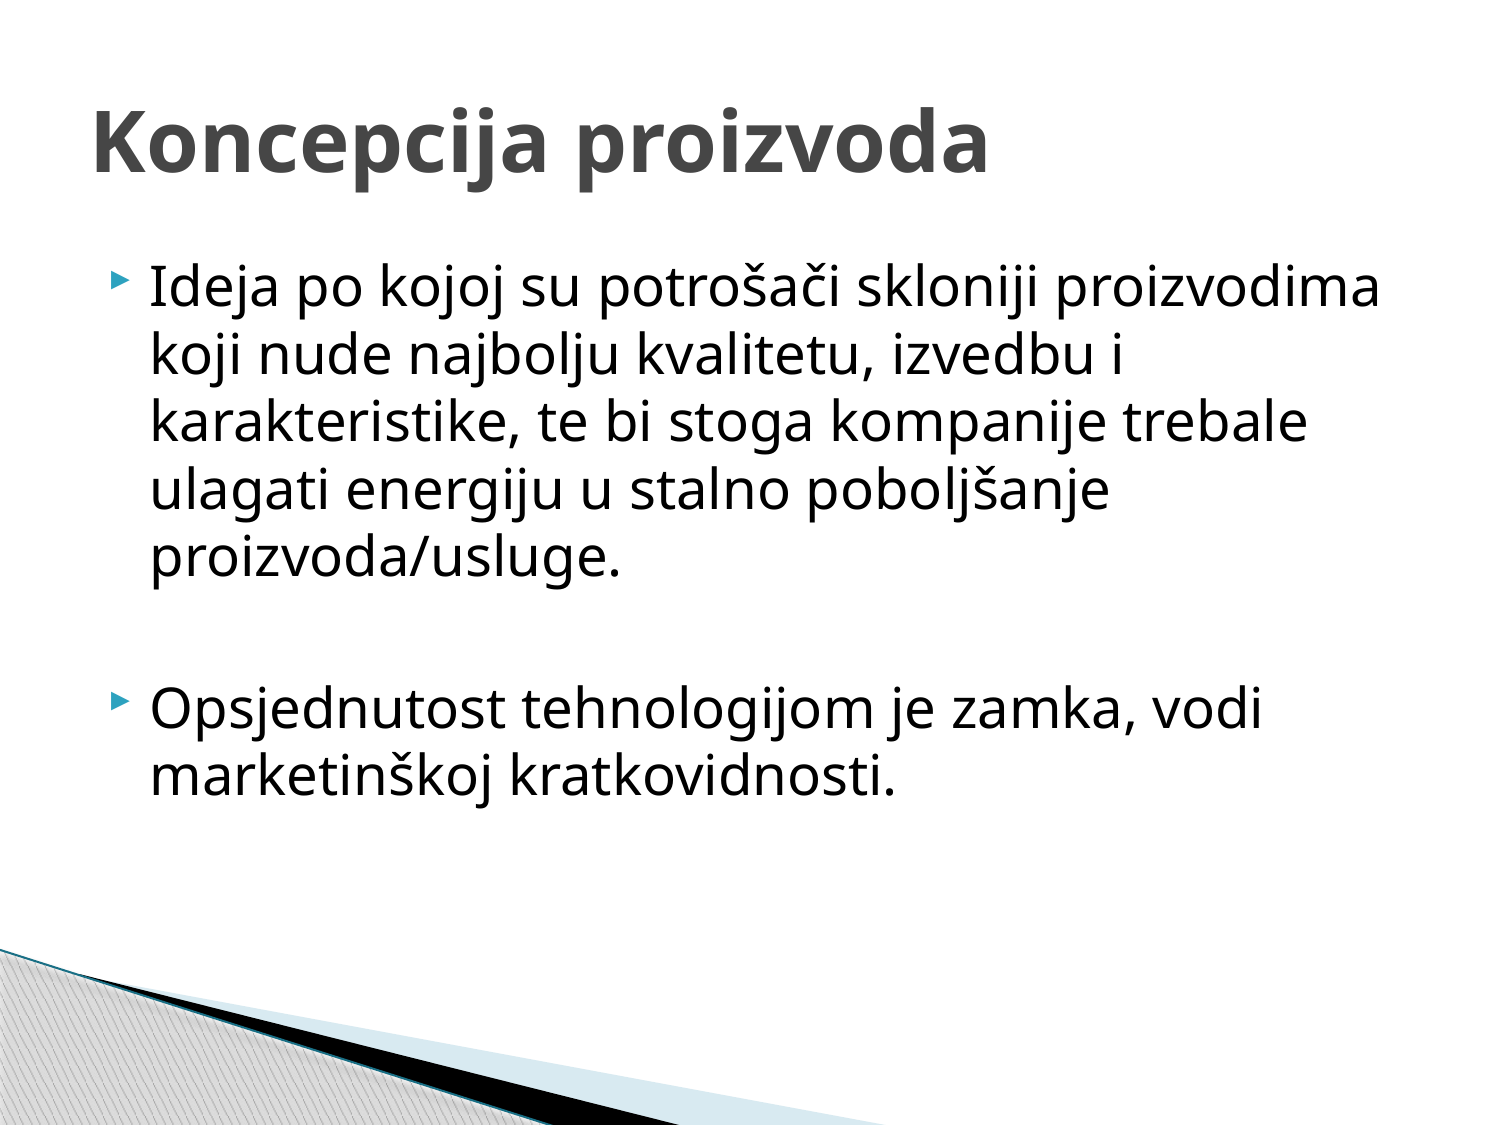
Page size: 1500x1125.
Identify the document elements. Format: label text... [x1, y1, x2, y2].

title Koncepcija proizvoda [75, 45, 1425, 233]
list Ideja po kojoj su potrošači skloniji proizvodima koji nude najbolju kvalitetu, izvedbu i karakteristike, te bi stoga kompanije trebale ulagati energiju u stalno poboljšanje proizvoda/usluge. Opsjednutost tehnologijom je zamka, vodi marketinškoj kratkovidnosti. [74, 242, 1426, 986]
